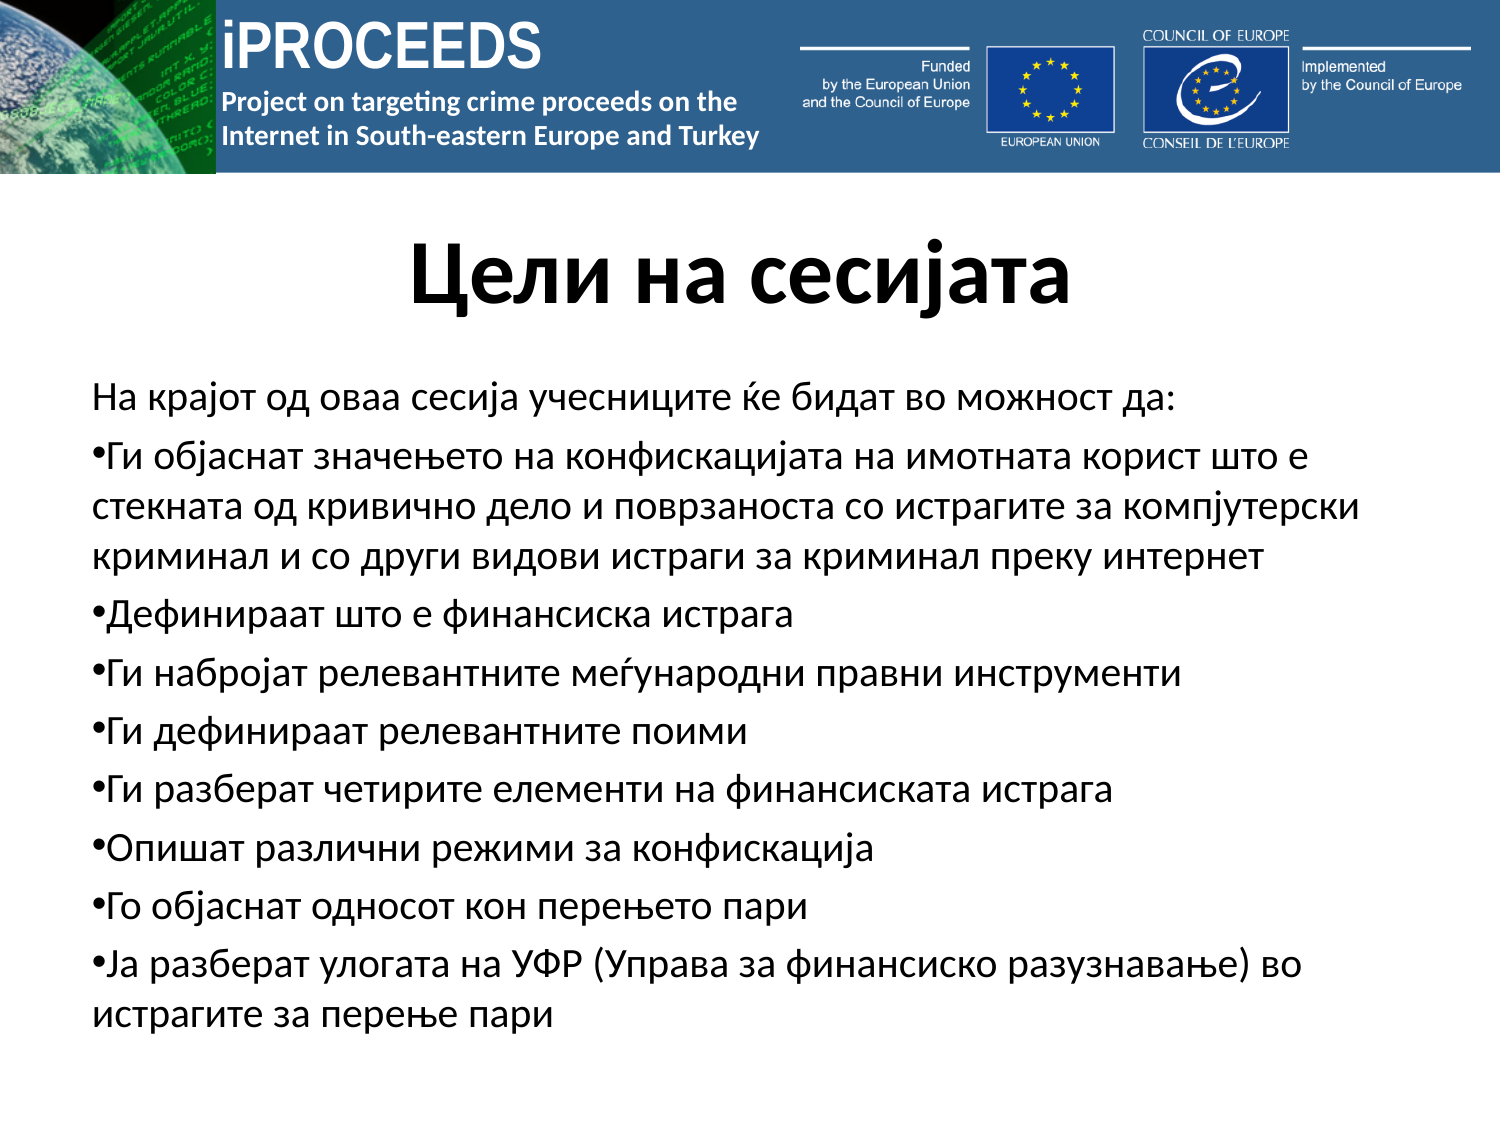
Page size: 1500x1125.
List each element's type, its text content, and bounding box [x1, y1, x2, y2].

list На крајот од оваа сесија учесниците ќе бидат во можност да: Ги објаснат значењето на конфискацијата на имотната корист што е стекната од кривично дело и поврзаноста со истрагите за компјутерски криминал и со други видови истраги за криминал преку интернет Дефинираат што е финансиска истрага Ги набројат релевантните меѓународни правни инструменти Ги дефинираат релевантните поими Ги разберат четирите елементи на финансиската истрага Опишат различни режими за конфискација Го објаснат односот кон перењето пари Ја разберат улогата на УФР (Управа за финансиско разузнавање) во истрагите за перење пари [76, 361, 1427, 1017]
title Цели на сесијата [76, 172, 1427, 361]
picture [0, 0, 216, 174]
picture [800, 30, 1471, 148]
